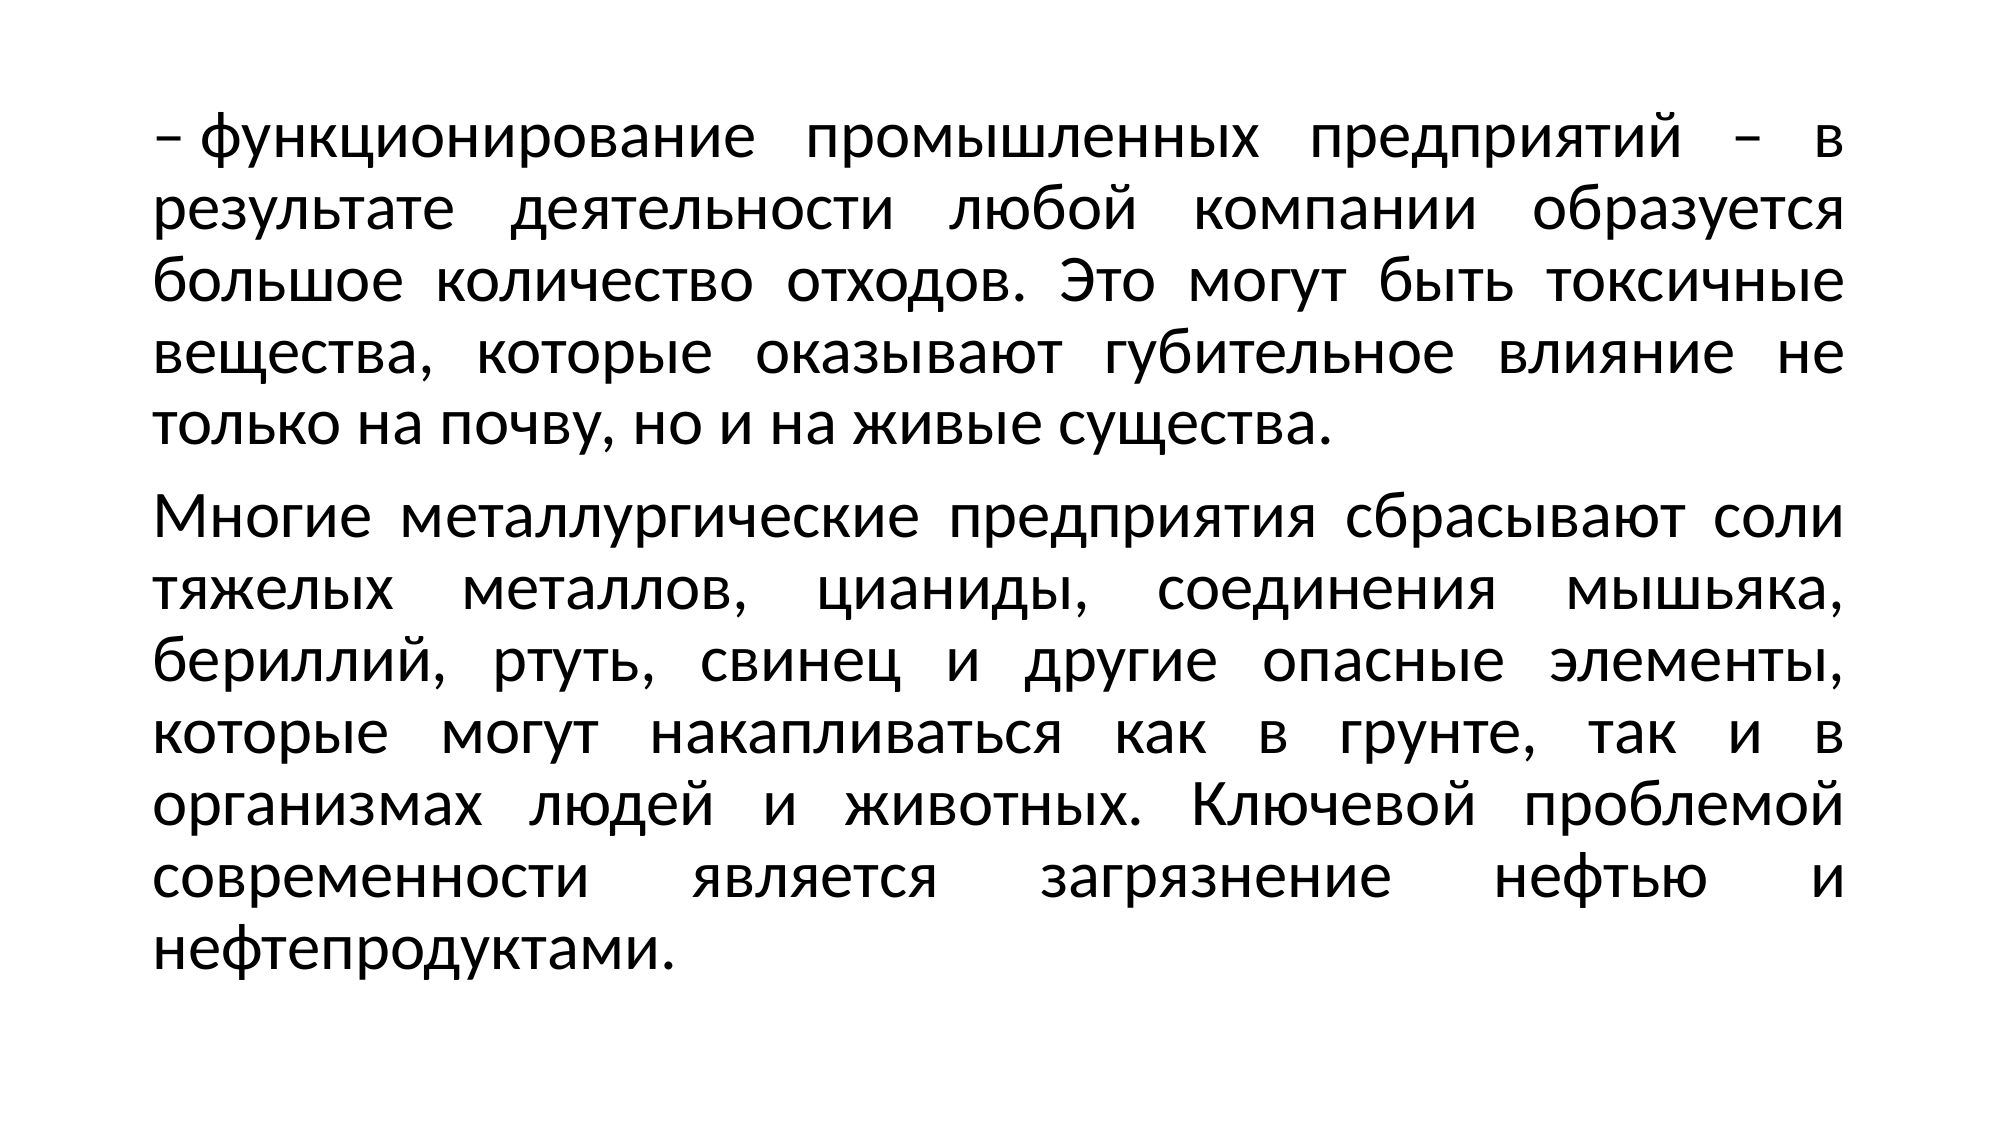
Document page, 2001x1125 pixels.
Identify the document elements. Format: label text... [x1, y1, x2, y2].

list – функционирование промышленных предприятий – в результате деятельности любой компании образуется большое количество отходов. Это могут быть токсичные вещества, которые оказывают губительное влияние не только на почву, но и на живые существа. Многие металлургические предприятия сбрасывают соли тяжелых металлов, цианиды, соединения мышьяка, бериллий, ртуть, свинец и другие опасные элементы, которые могут накапливаться как в грунте, так и в организмах людей и животных. Ключевой проблемой современности является загрязнение нефтью и нефтепродуктами. [137, 92, 1863, 1014]
